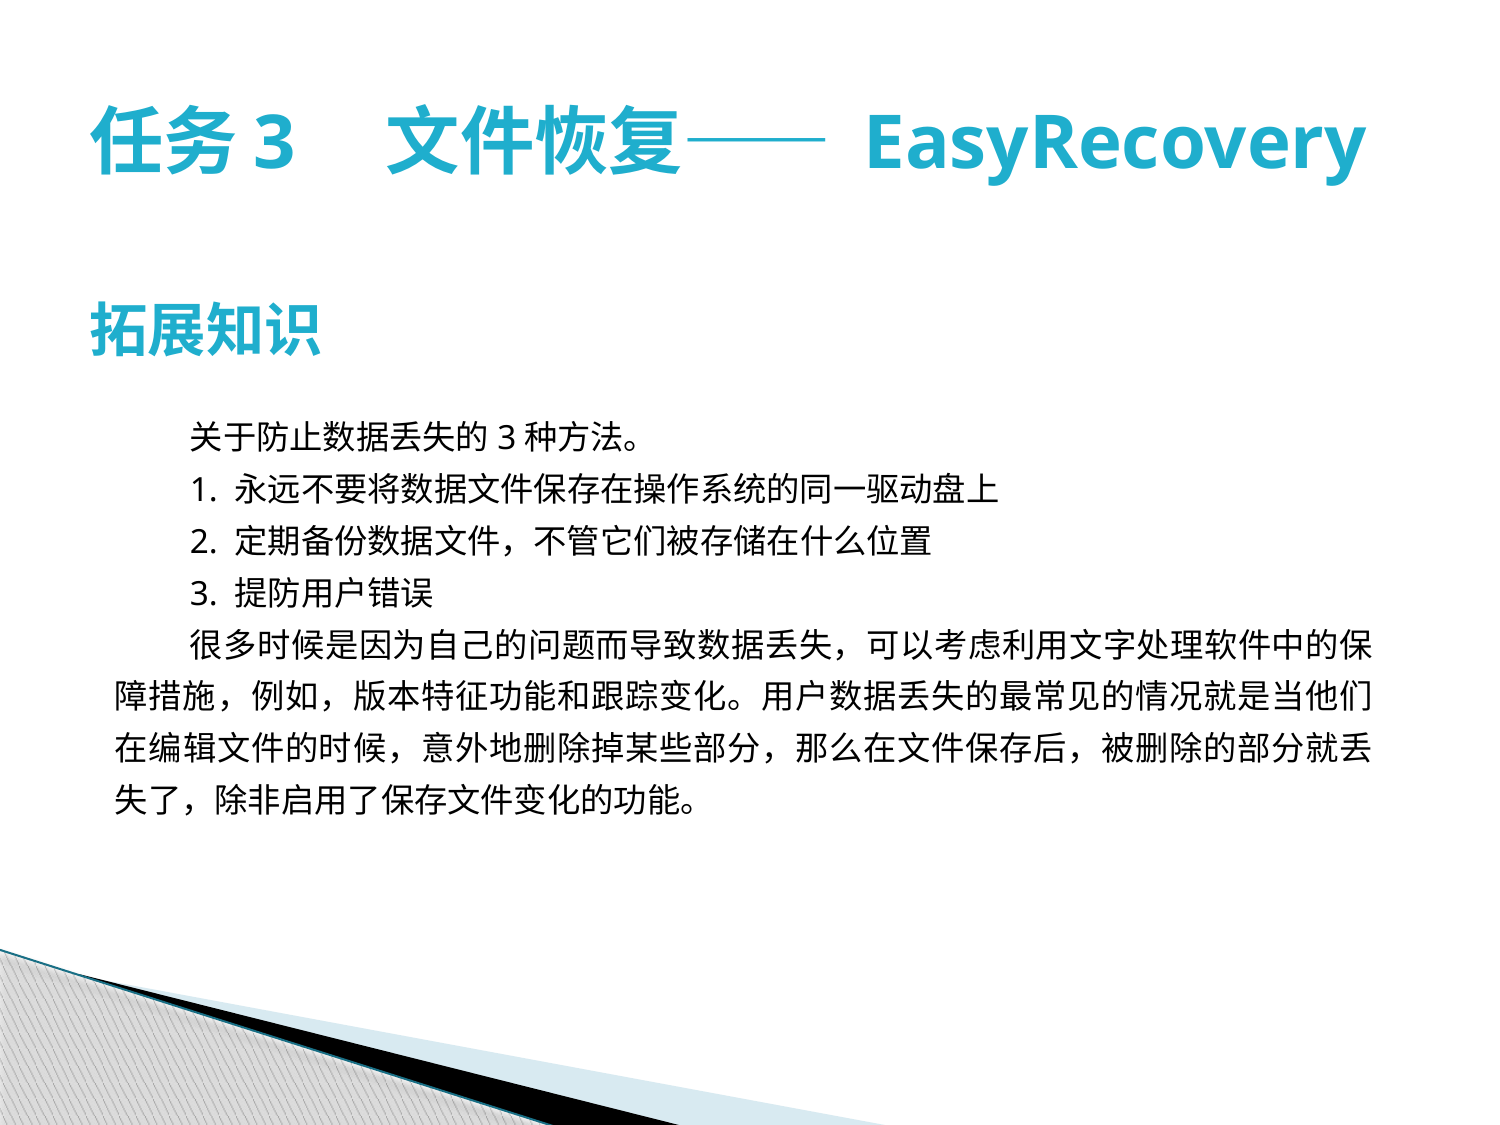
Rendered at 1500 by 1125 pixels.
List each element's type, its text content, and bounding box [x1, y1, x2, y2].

text_box 关于防止数据丢失的3种方法。 1. 永远不要将数据文件保存在操作系统的同一驱动盘上 2. 定期备份数据文件，不管它们被存储在什么位置 3. 提防用户错误 很多时候是因为自己的问题而导致数据丢失，可以考虑利用文字处理软件中的保障措施，例如，版本特征功能和跟踪变化。用户数据丢失的最常见的情况就是当他们在编辑文件的时候，意外地删除掉某些部分，那么在文件保存后，被删除的部分就丢失了，除非启用了保存文件变化的功能。 [100, 397, 1388, 827]
title 任务3 文件恢复—— EasyRecovery [75, 45, 1425, 233]
list 拓展知识 [75, 243, 1425, 1012]
